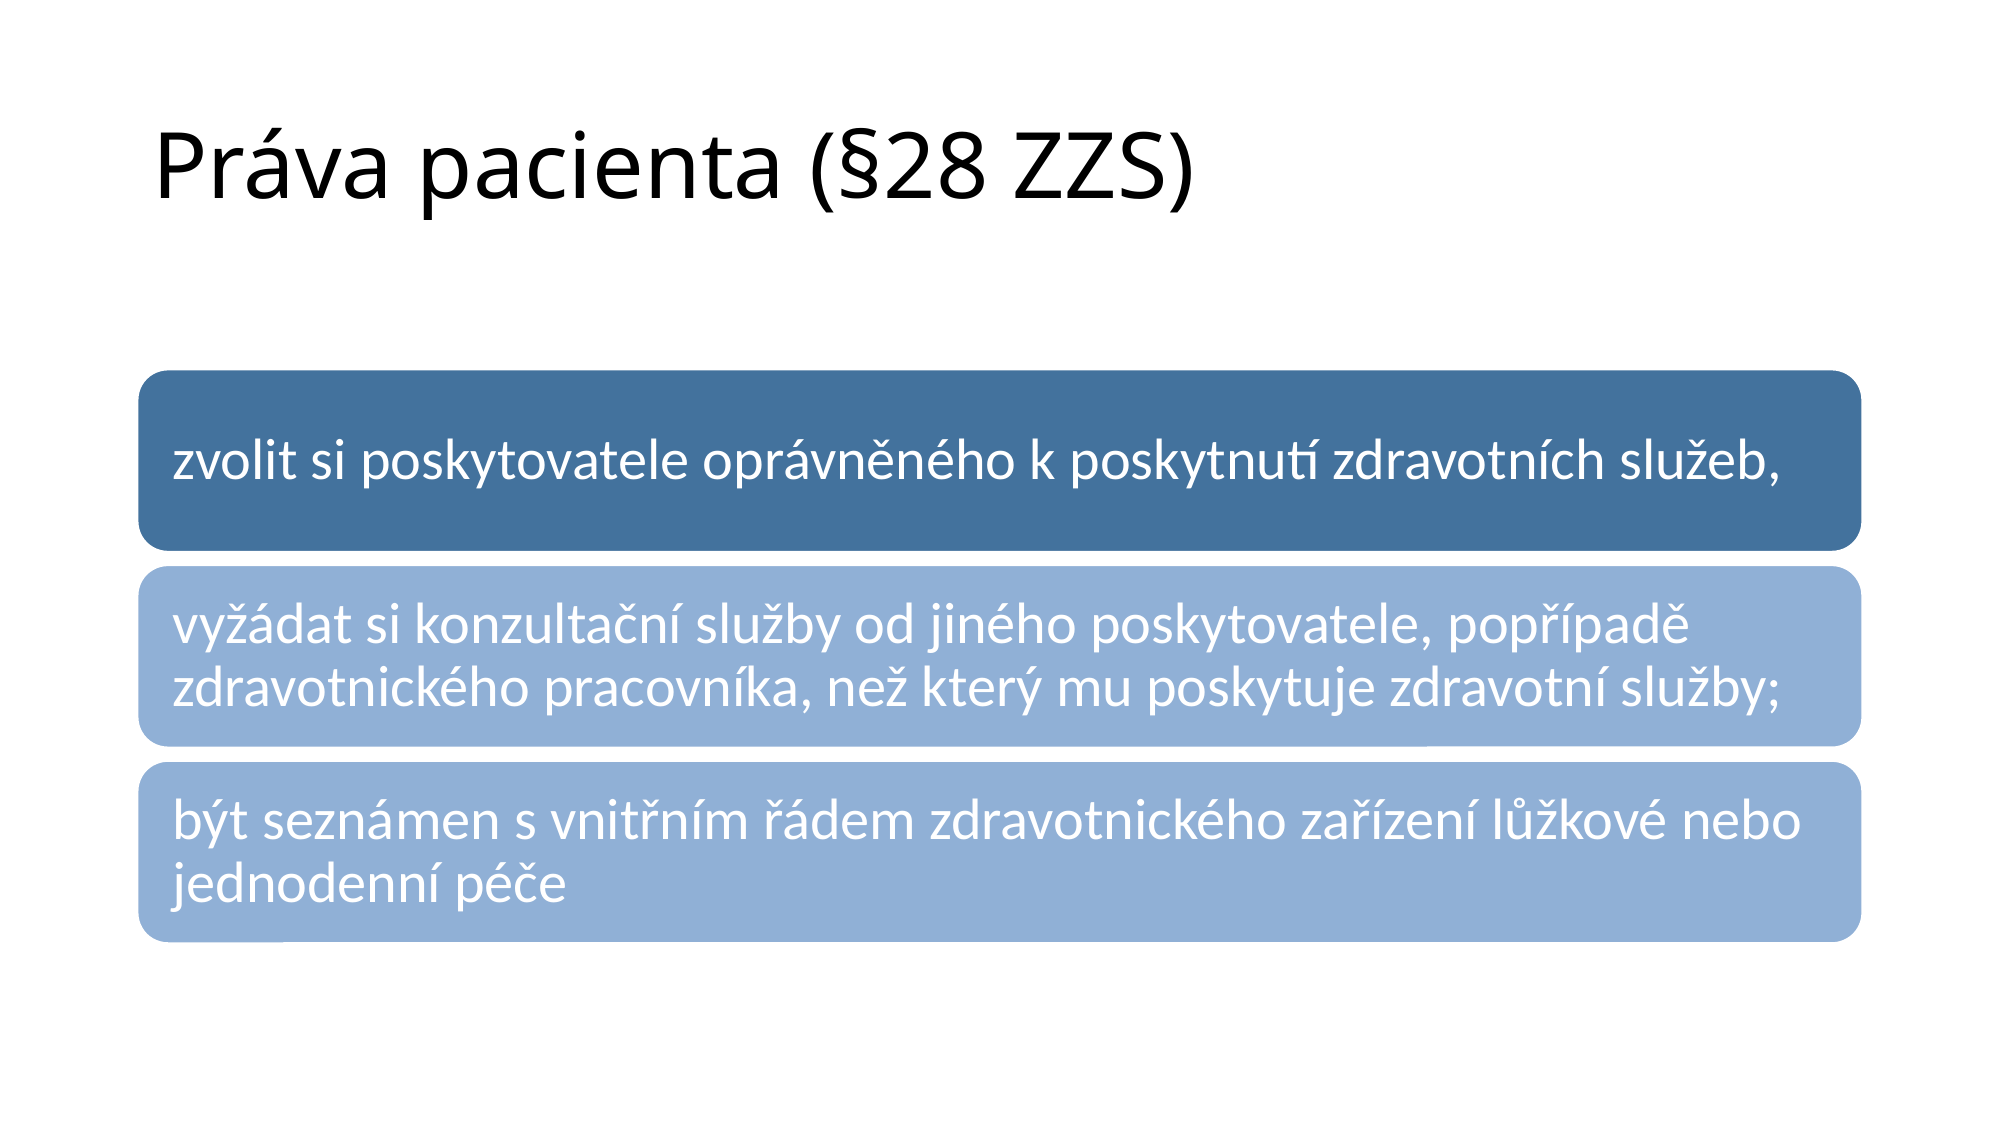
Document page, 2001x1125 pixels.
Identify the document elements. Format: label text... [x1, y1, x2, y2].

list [137, 299, 1863, 1014]
title Práva pacienta (§28 ZZS) [137, 59, 1863, 278]
